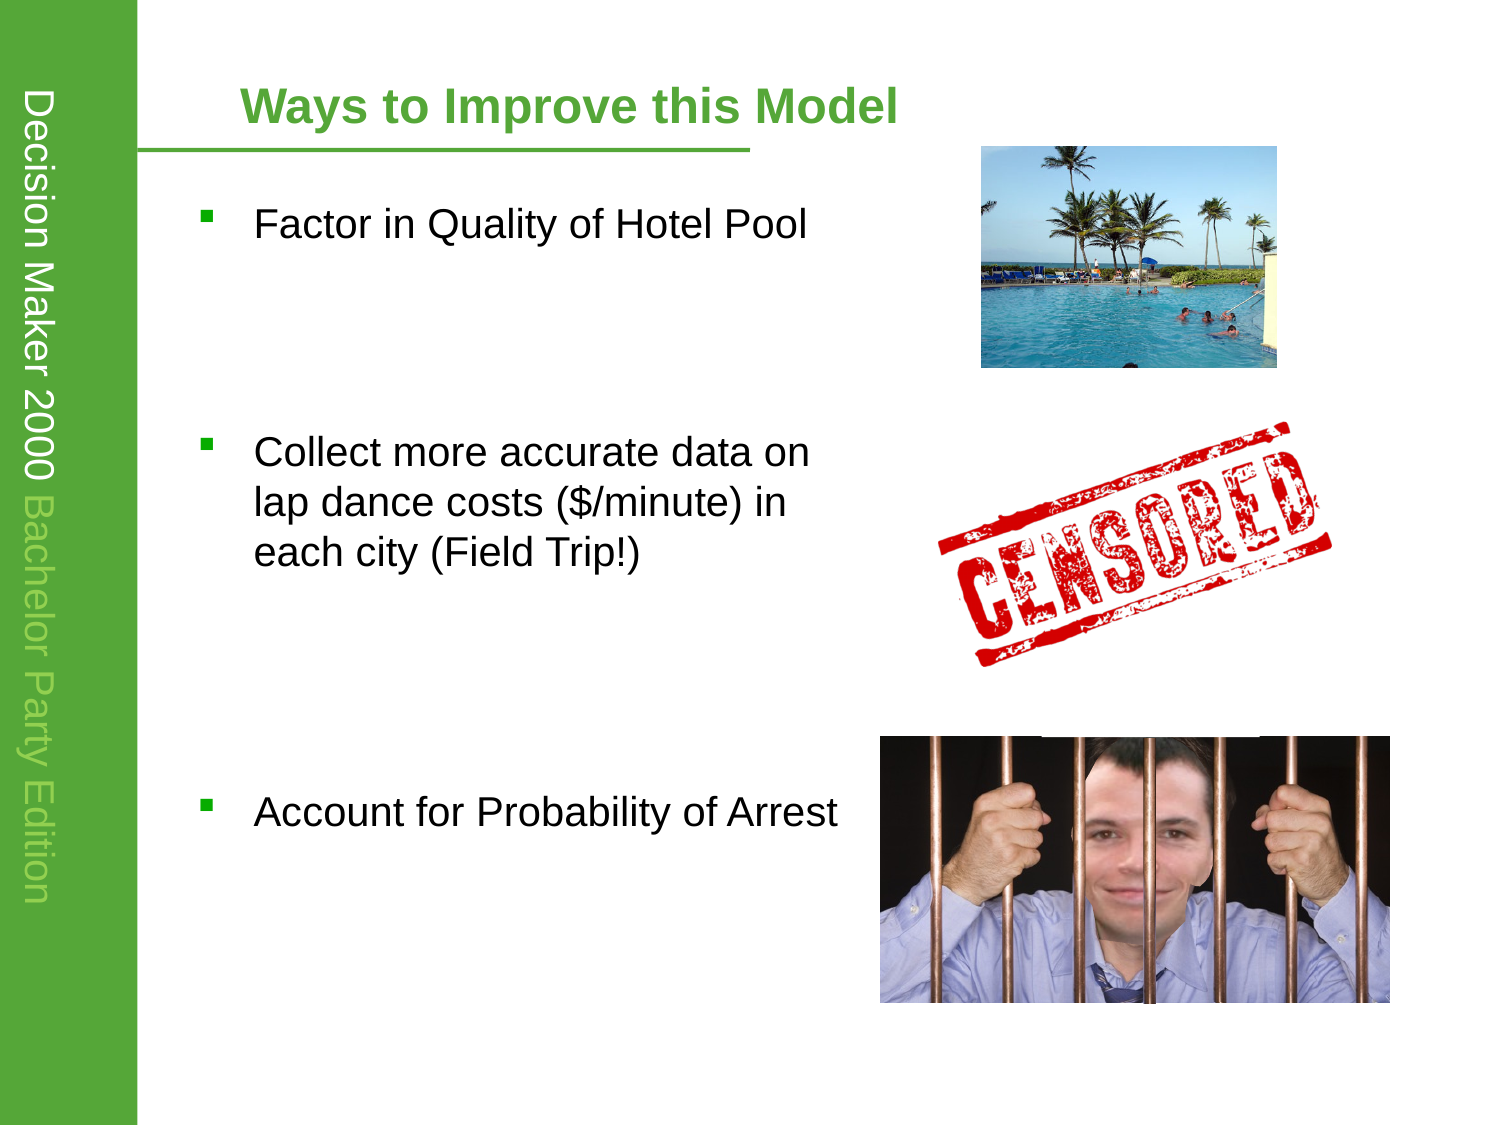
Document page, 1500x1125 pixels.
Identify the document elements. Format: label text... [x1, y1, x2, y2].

picture [906, 146, 1363, 712]
text_box Account for Probability of Arrest [182, 777, 870, 860]
list Factor in Quality of Hotel Pool [181, 188, 881, 272]
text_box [879, 712, 1390, 1004]
title Ways to Improve this Model [224, 38, 1392, 169]
text_box [222, 367, 973, 518]
text_box Collect more accurate data on lap dance costs ($/minute) in each city (Field Trip!) [182, 417, 877, 500]
